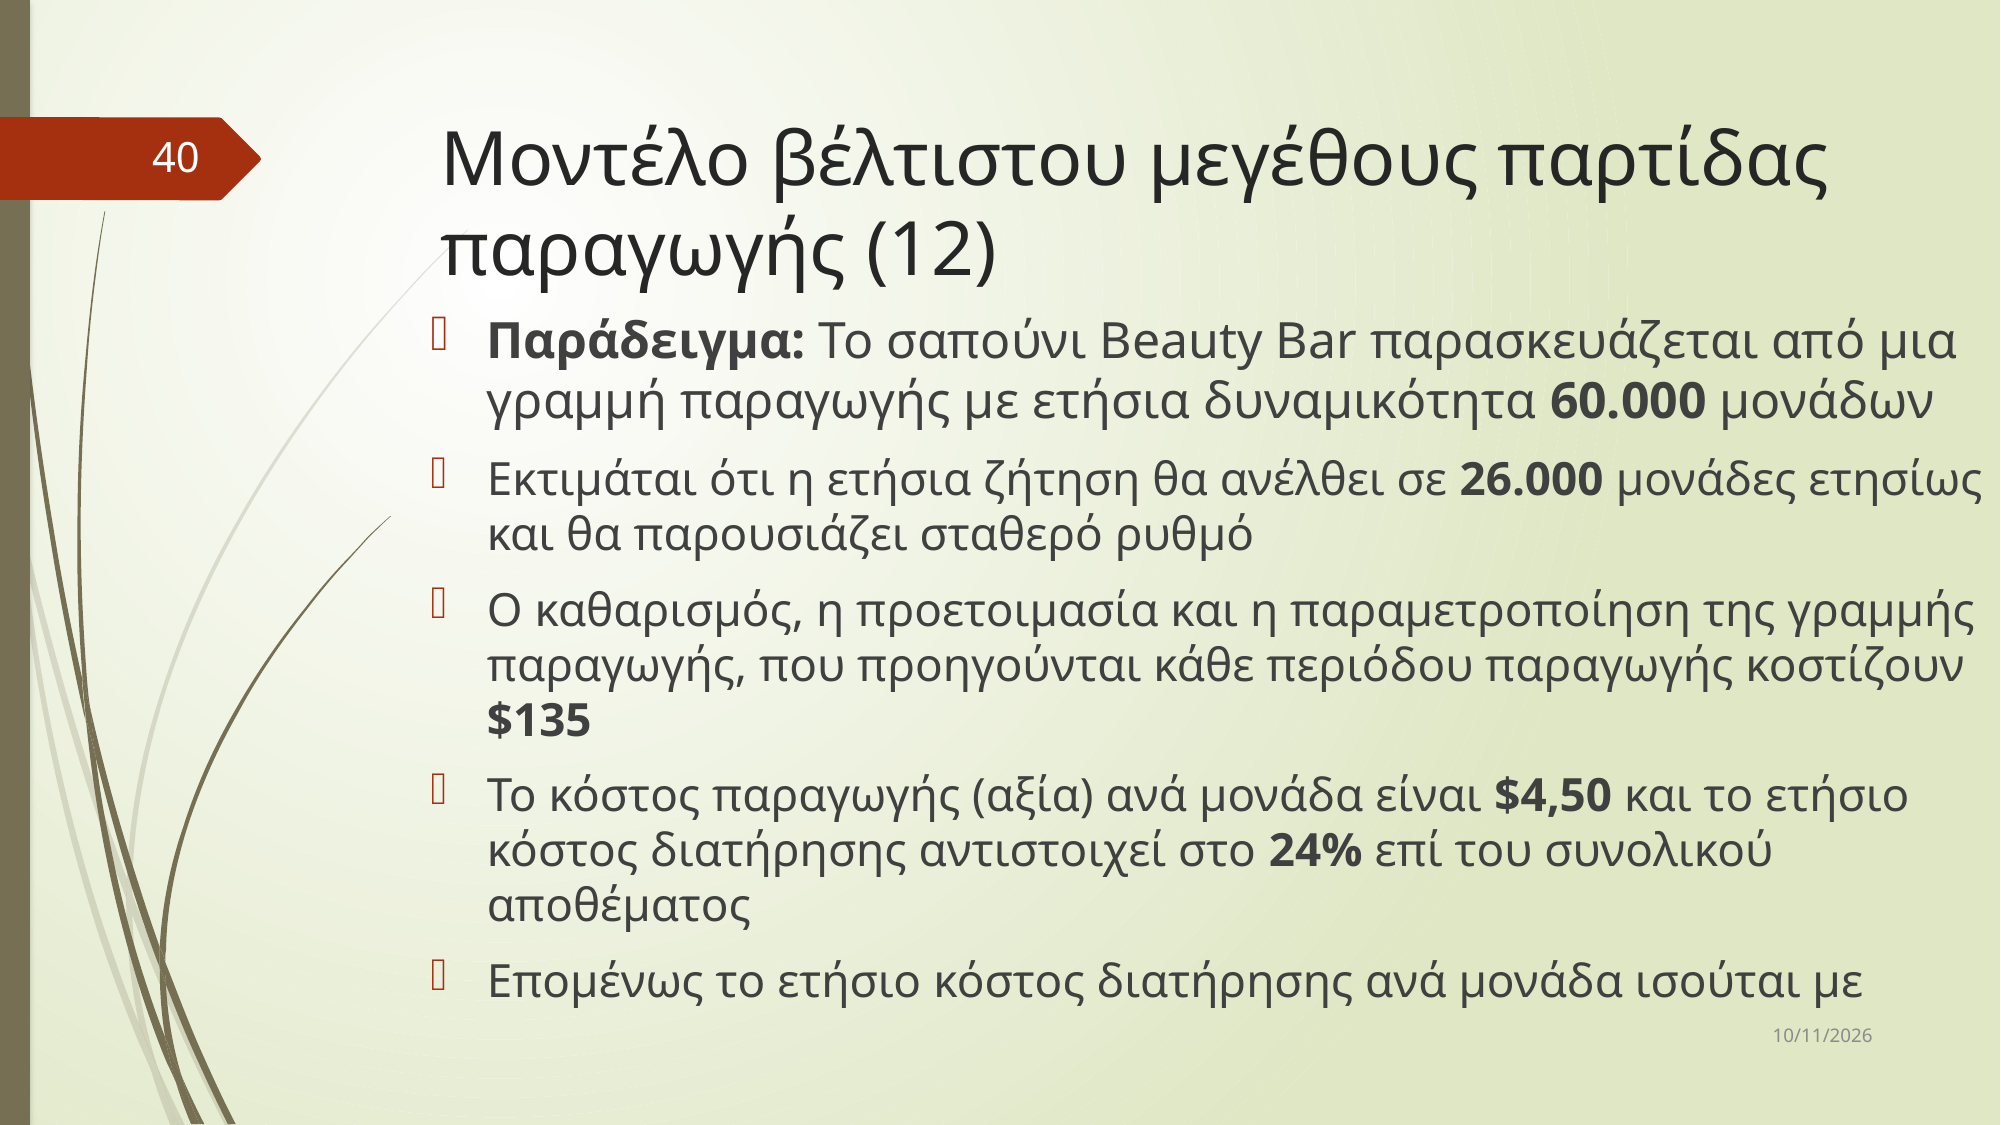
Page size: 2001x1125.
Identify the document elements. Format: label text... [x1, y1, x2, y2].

slide_number 40 [87, 129, 216, 190]
title Μοντέλο βέλτιστου μεγέθους παρτίδας παραγωγής (12) [425, 102, 1888, 313]
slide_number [1699, 1005, 1888, 1067]
